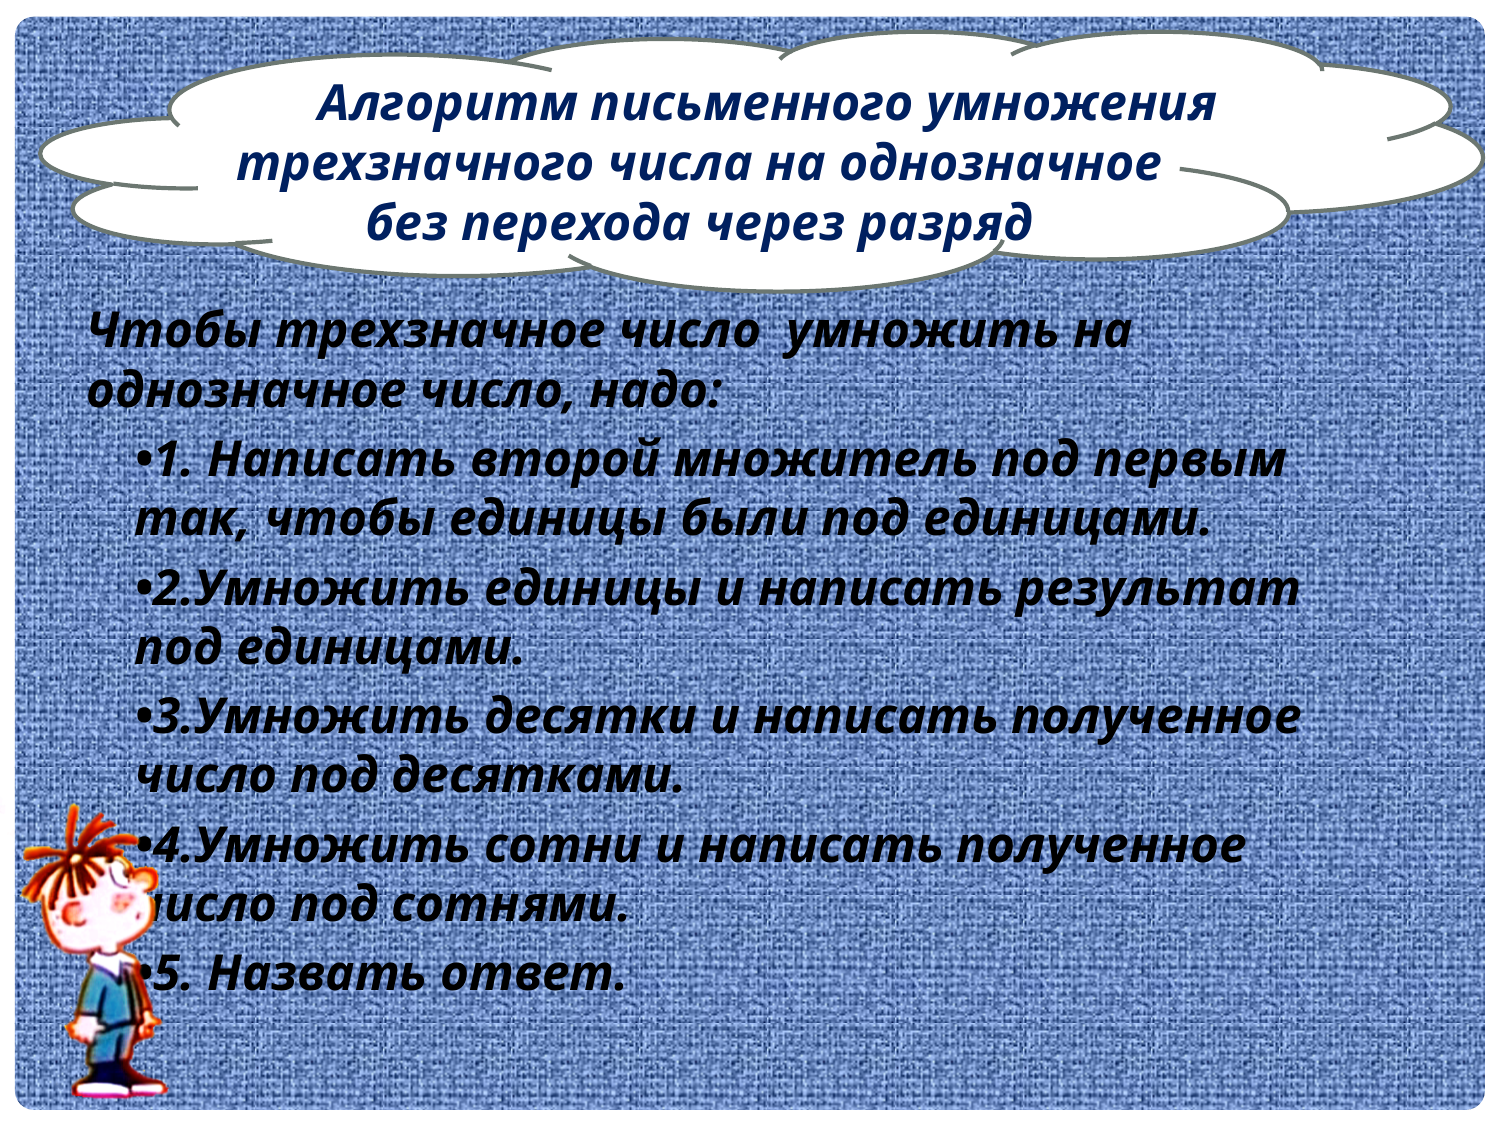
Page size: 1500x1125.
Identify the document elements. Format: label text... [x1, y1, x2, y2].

list Чтобы трехзначное число умножить на однозначное число, надо: •1. Написать второй множитель под первым так, чтобы единицы были под единицами. •2.Умножить единицы и написать результат под единицами. •3.Умножить десятки и написать полученное число под десятками. •4.Умножить сотни и написать полученное число под сотнями. •5. Назвать ответ. [53, 290, 1404, 1009]
text_box [193, 246, 1240, 290]
title Алгоритм письменного умножения трехзначного числа на однозначное без перехода через разряд [0, 75, 1349, 246]
text_box [212, 29, 1486, 211]
picture [14, 16, 1485, 151]
picture [0, 164, 1485, 1117]
